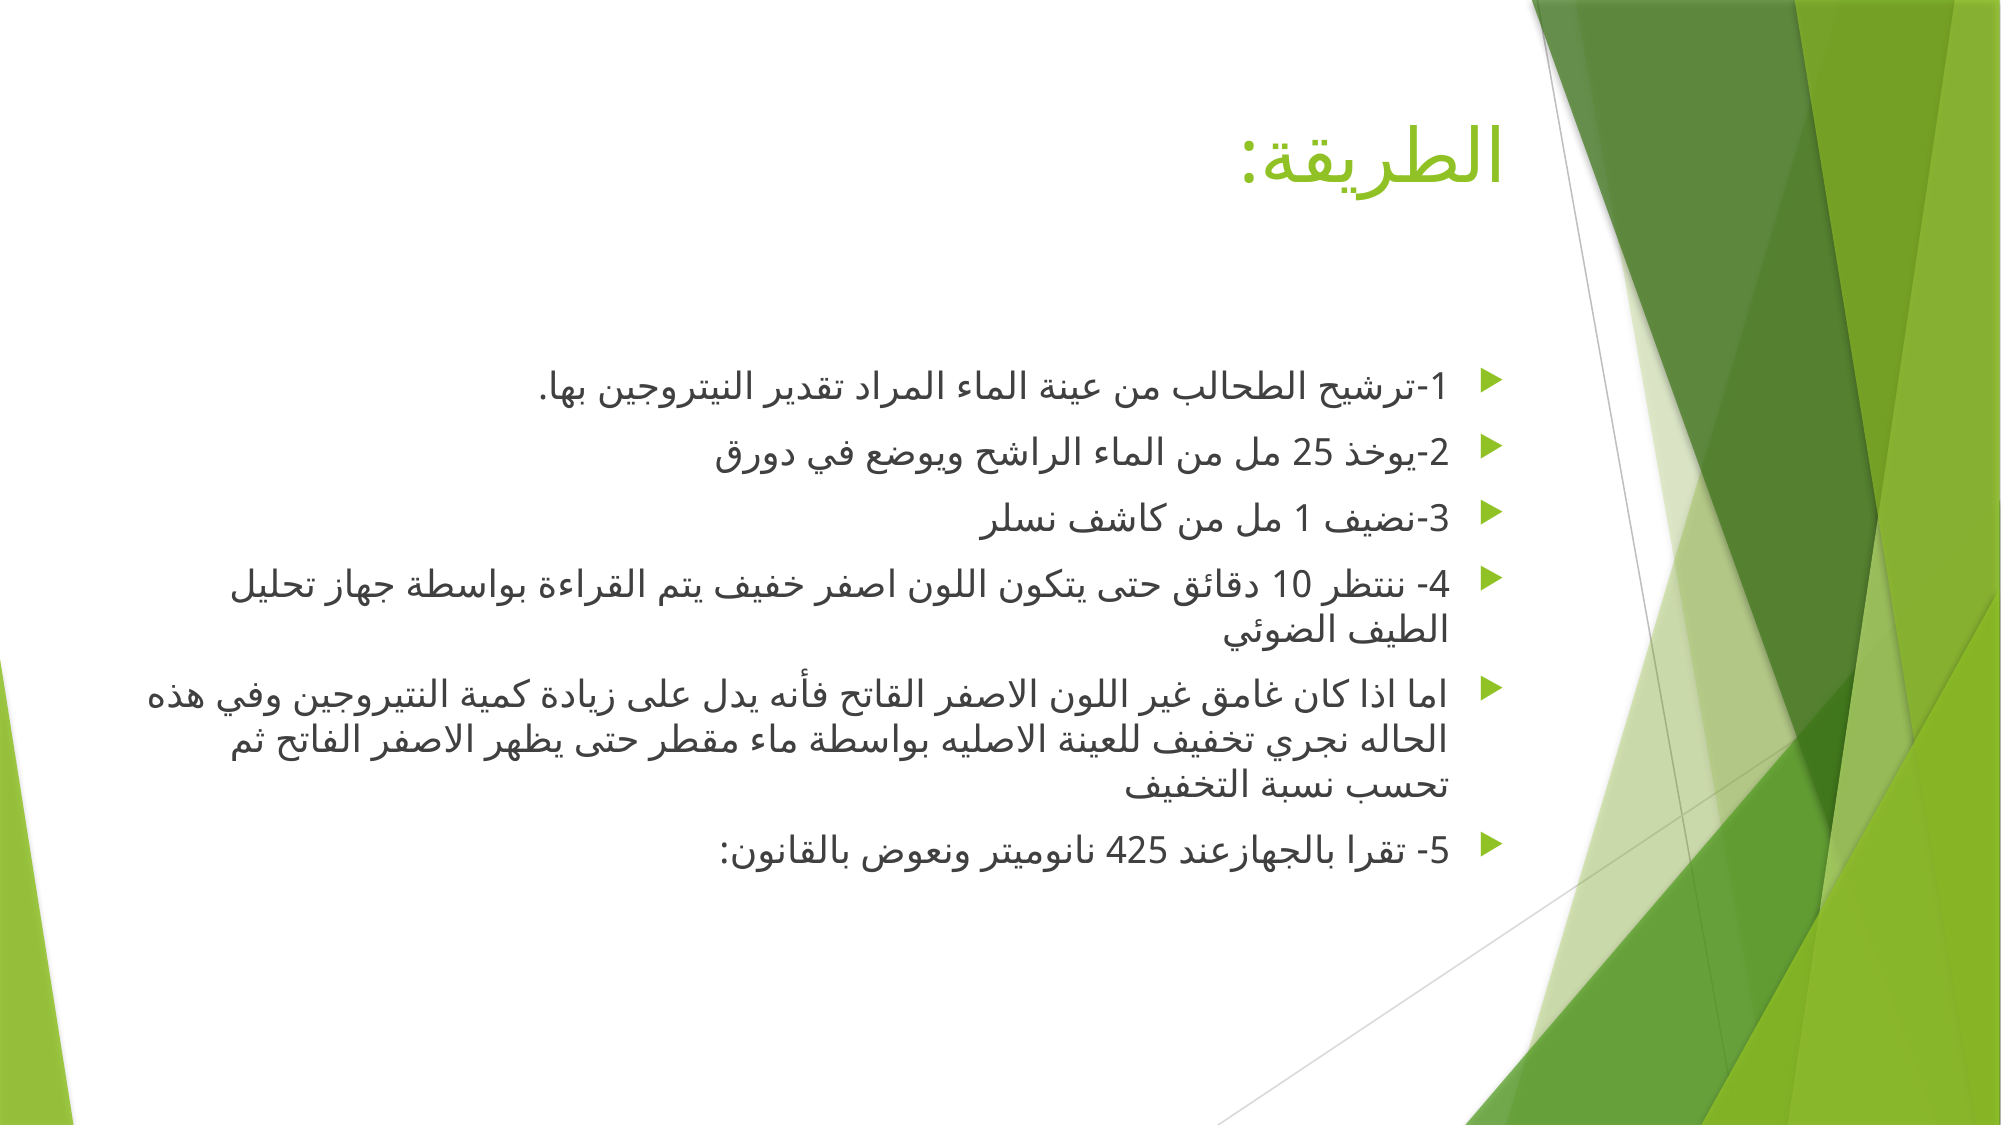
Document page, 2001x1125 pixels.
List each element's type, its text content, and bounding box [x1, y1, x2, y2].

title الطريقة: [111, 99, 1522, 317]
list 1-ترشيح الطحالب من عينة الماء المراد تقدير النيتروجين بها. 2-يوخذ 25 مل من الماء الراشح ويوضع في دورق 3-نضيف 1 مل من كاشف نسلر 4- ننتظر 10 دقائق حتى يتكون اللون اصفر خفيف يتم القراءة بواسطة جهاز تحليل الطيف الضوئي اما اذا كان غامق غير اللون الاصفر القاتح فأنه يدل على زيادة كمية النتيروجين وفي هذه الحاله نجري تخفيف للعينة الاصليه بواسطة ماء مقطر حتى يظهر الاصفر الفاتح ثم تحسب نسبة التخفيف 5- تقرا بالجهازعند 425 نانوميتر ونعوض بالقانون: [111, 354, 1522, 992]
